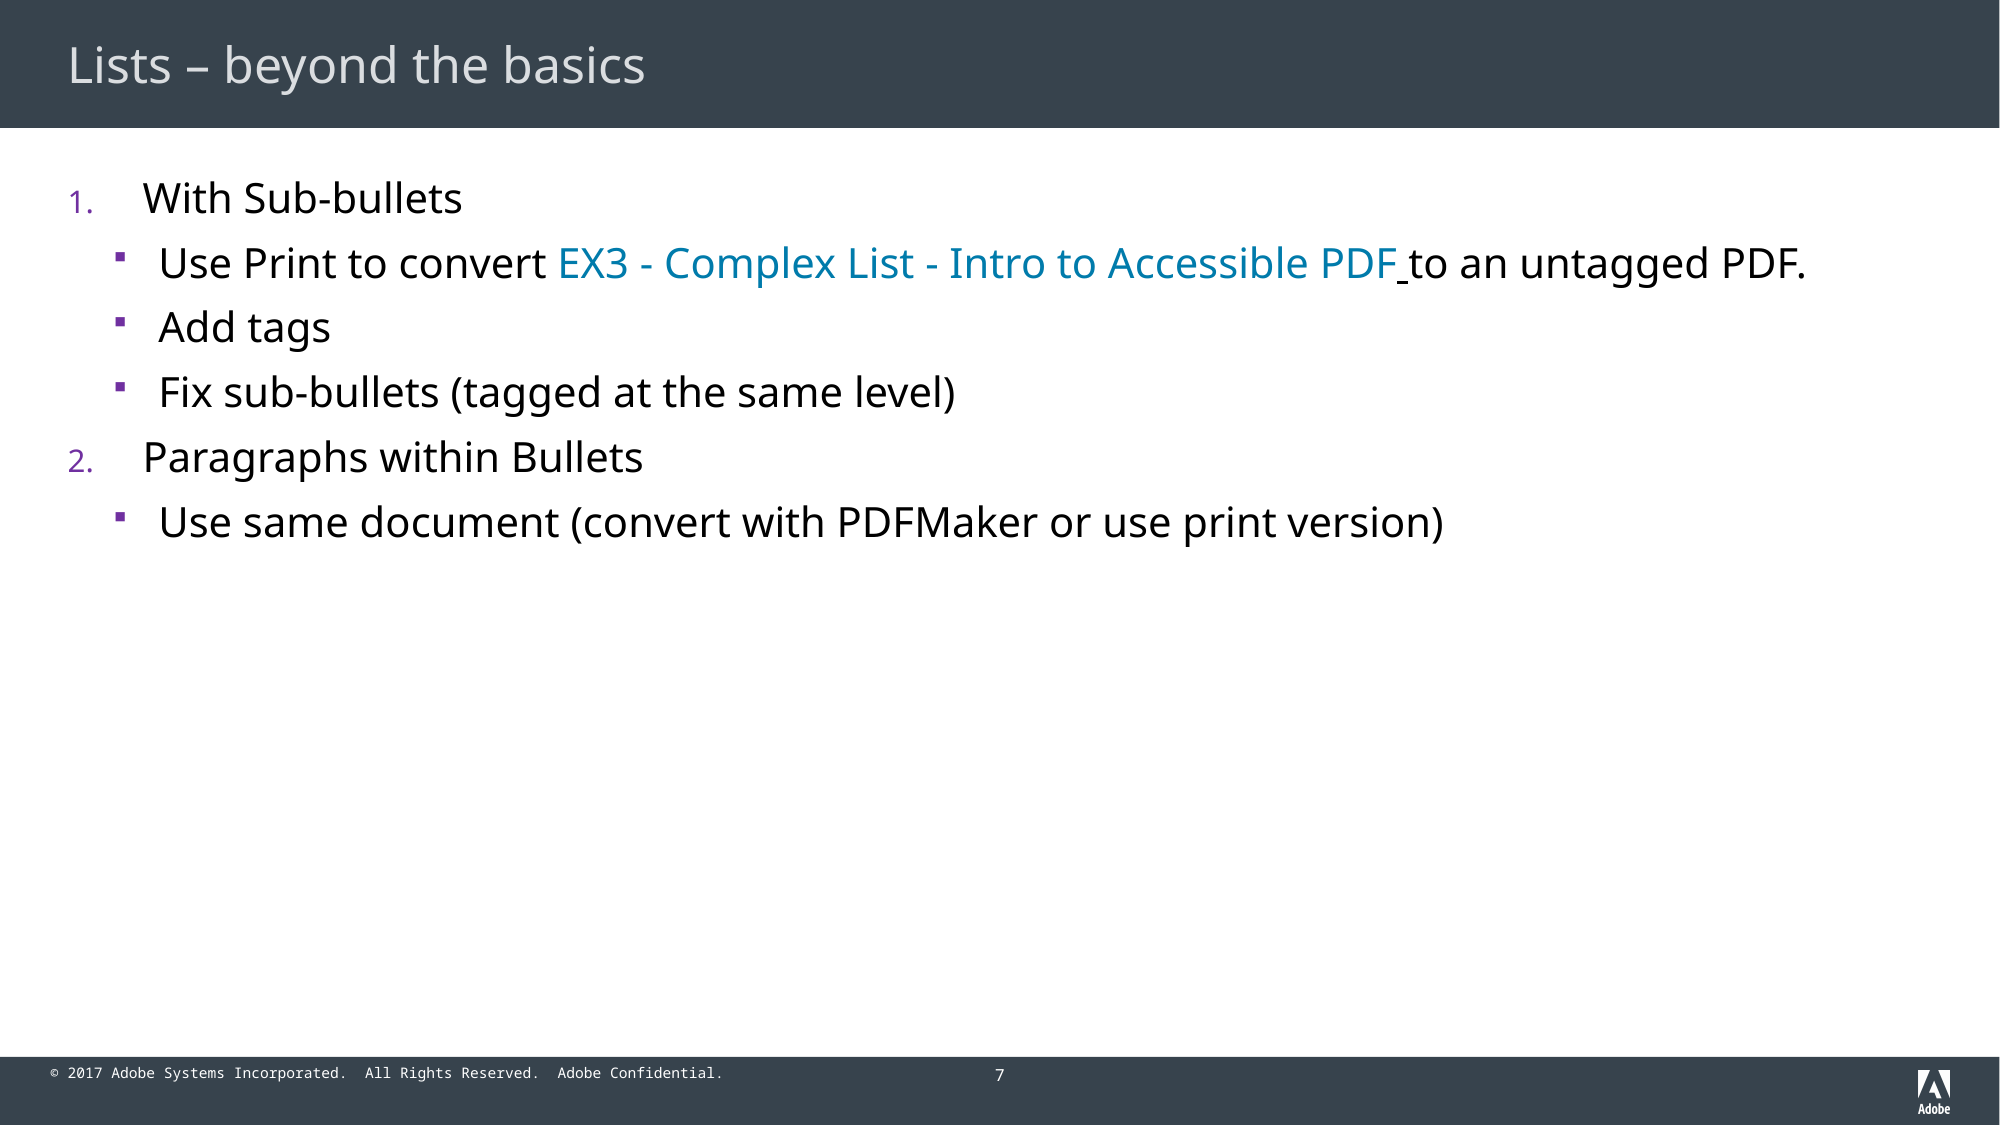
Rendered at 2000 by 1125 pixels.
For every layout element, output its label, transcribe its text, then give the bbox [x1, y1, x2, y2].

list With Sub-bullets Use Print to convert EX3 - Complex List - Intro to Accessible PDF to an untagged PDF. Add tags Fix sub-bullets (tagged at the same level) Paragraphs within Bullets Use same document (convert with PDFMaker or use print version) [49, 162, 1950, 1013]
title Lists – beyond the basics [49, 30, 1950, 98]
picture [1918, 1070, 1950, 1114]
slide_number 7 [916, 1062, 1083, 1091]
